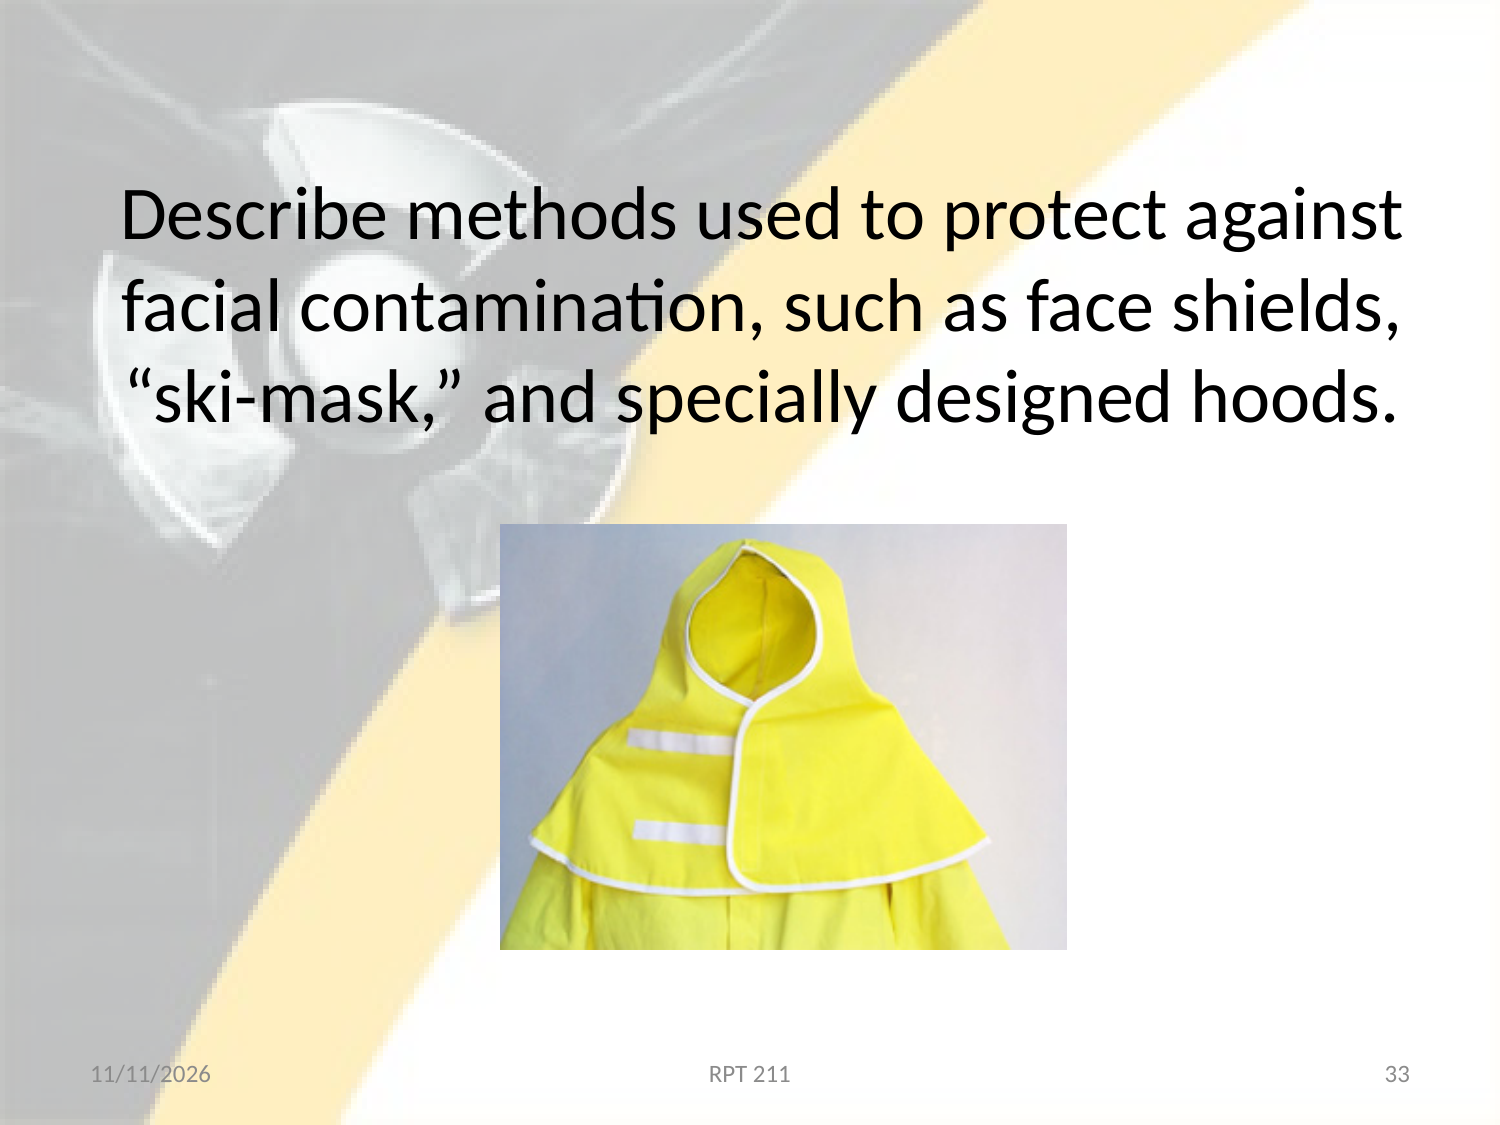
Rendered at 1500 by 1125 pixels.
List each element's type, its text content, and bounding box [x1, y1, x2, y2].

footer RPT 211 [512, 1042, 988, 1103]
title Describe methods used to protect against facial contamination, such as face shields, “ski-mask,” and specially designed hoods. [75, 125, 1450, 568]
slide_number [75, 1042, 425, 1103]
picture [499, 524, 1067, 951]
slide_number 33 [1074, 1042, 1425, 1103]
